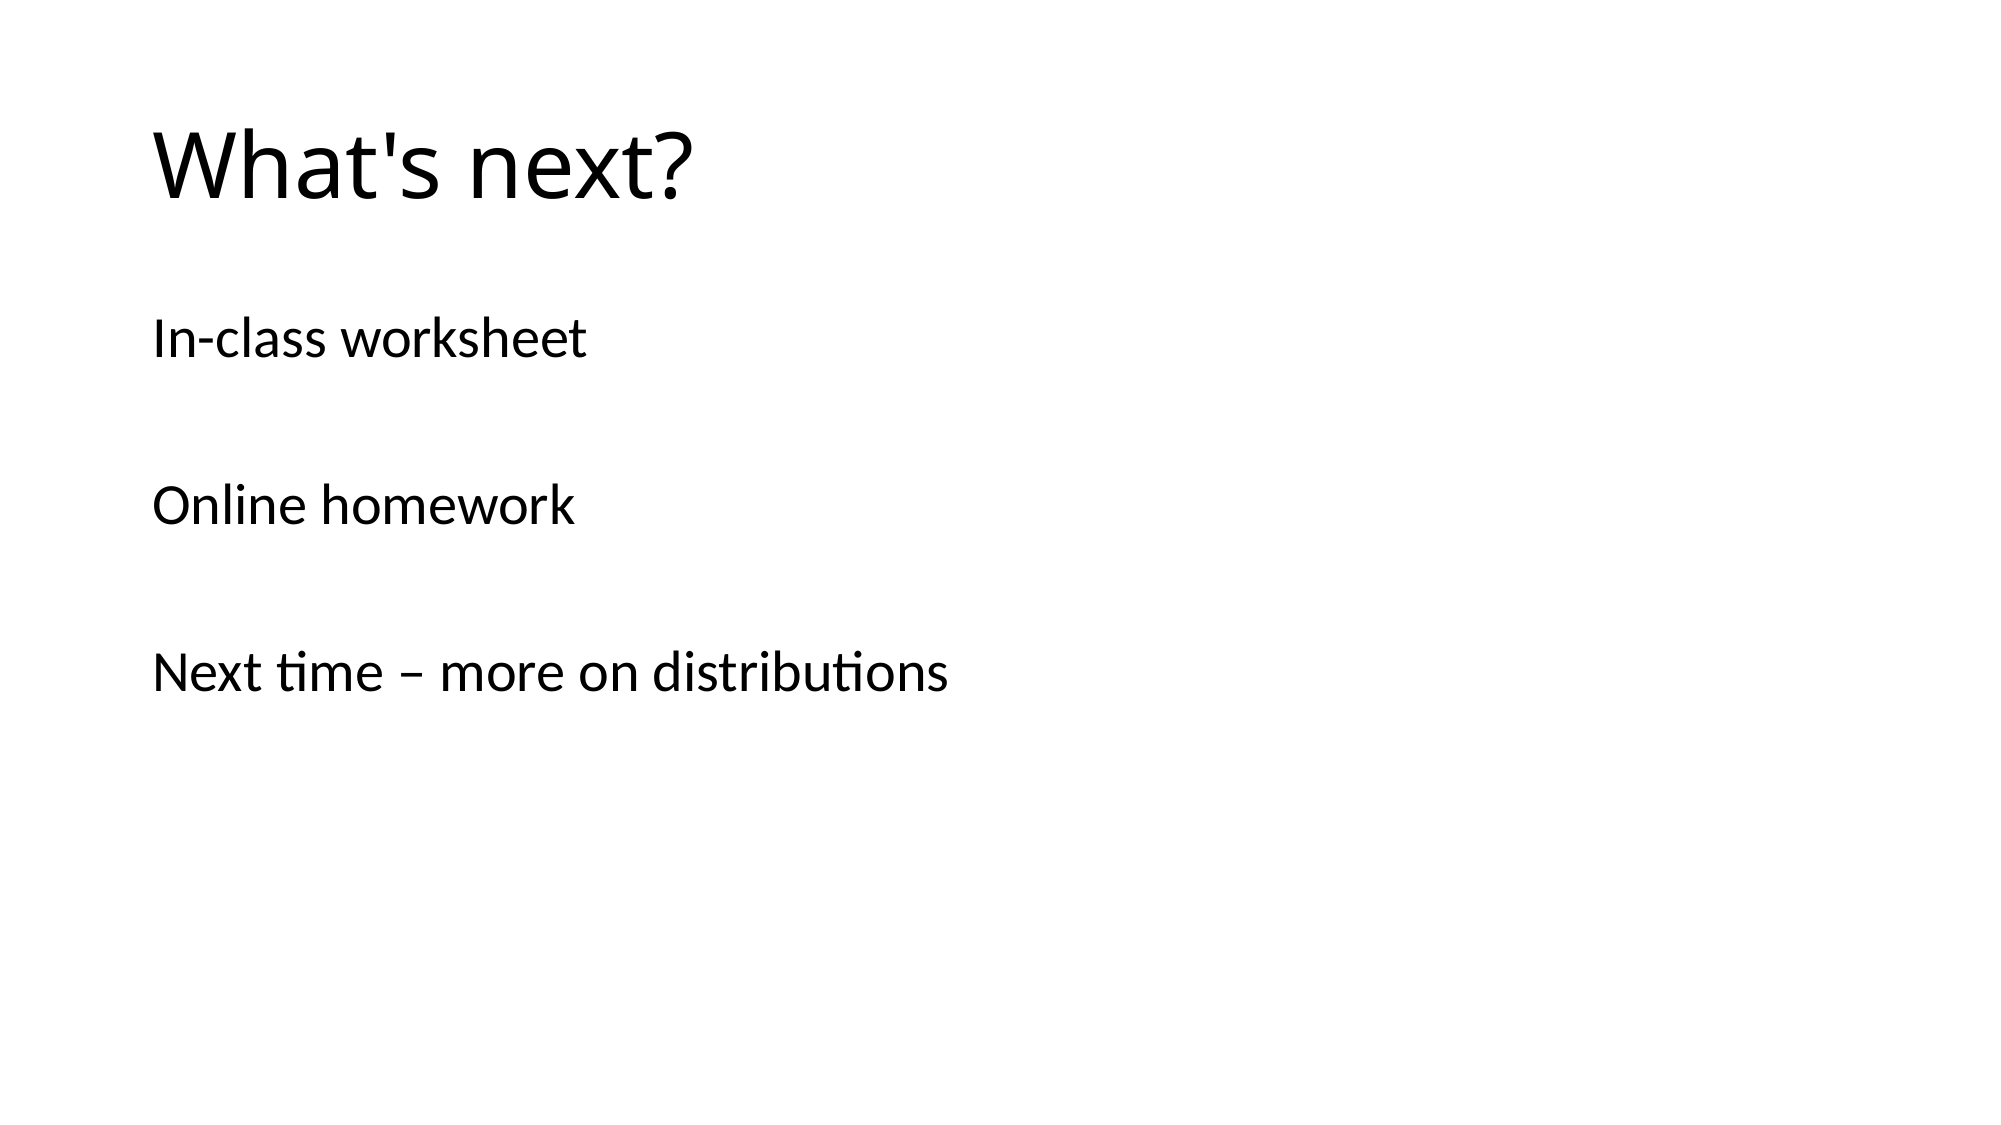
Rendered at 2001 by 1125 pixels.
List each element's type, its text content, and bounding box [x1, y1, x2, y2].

list In-class worksheet Online homework Next time – more on distributions [137, 299, 1863, 1014]
title What's next? [137, 59, 1863, 278]
